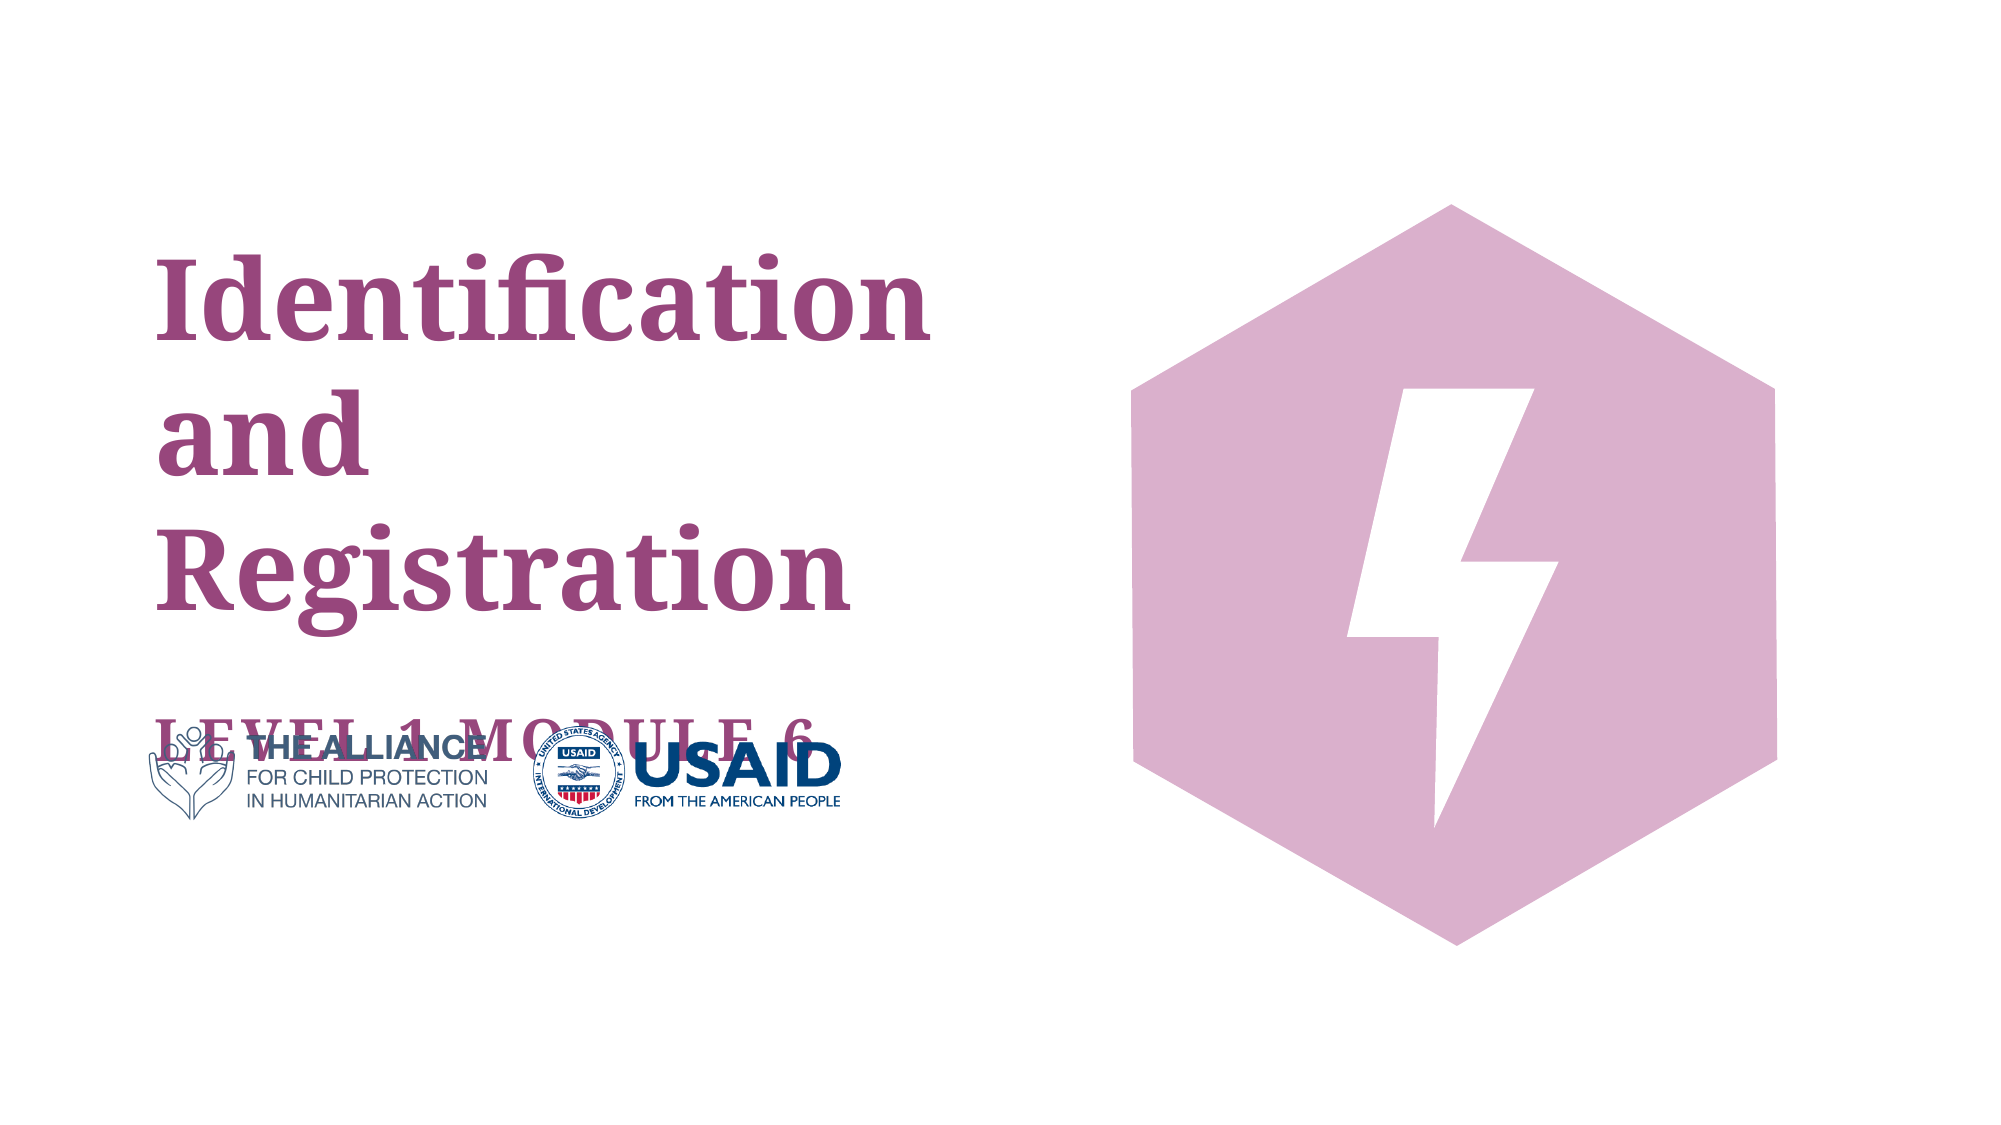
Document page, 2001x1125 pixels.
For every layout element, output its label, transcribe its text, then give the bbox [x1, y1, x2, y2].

picture [125, 698, 884, 851]
text_box [1129, 203, 1779, 948]
text_box Identification and Registration LEVEL 1 MODULE 6 [139, 220, 983, 781]
text_box [1345, 387, 1561, 829]
